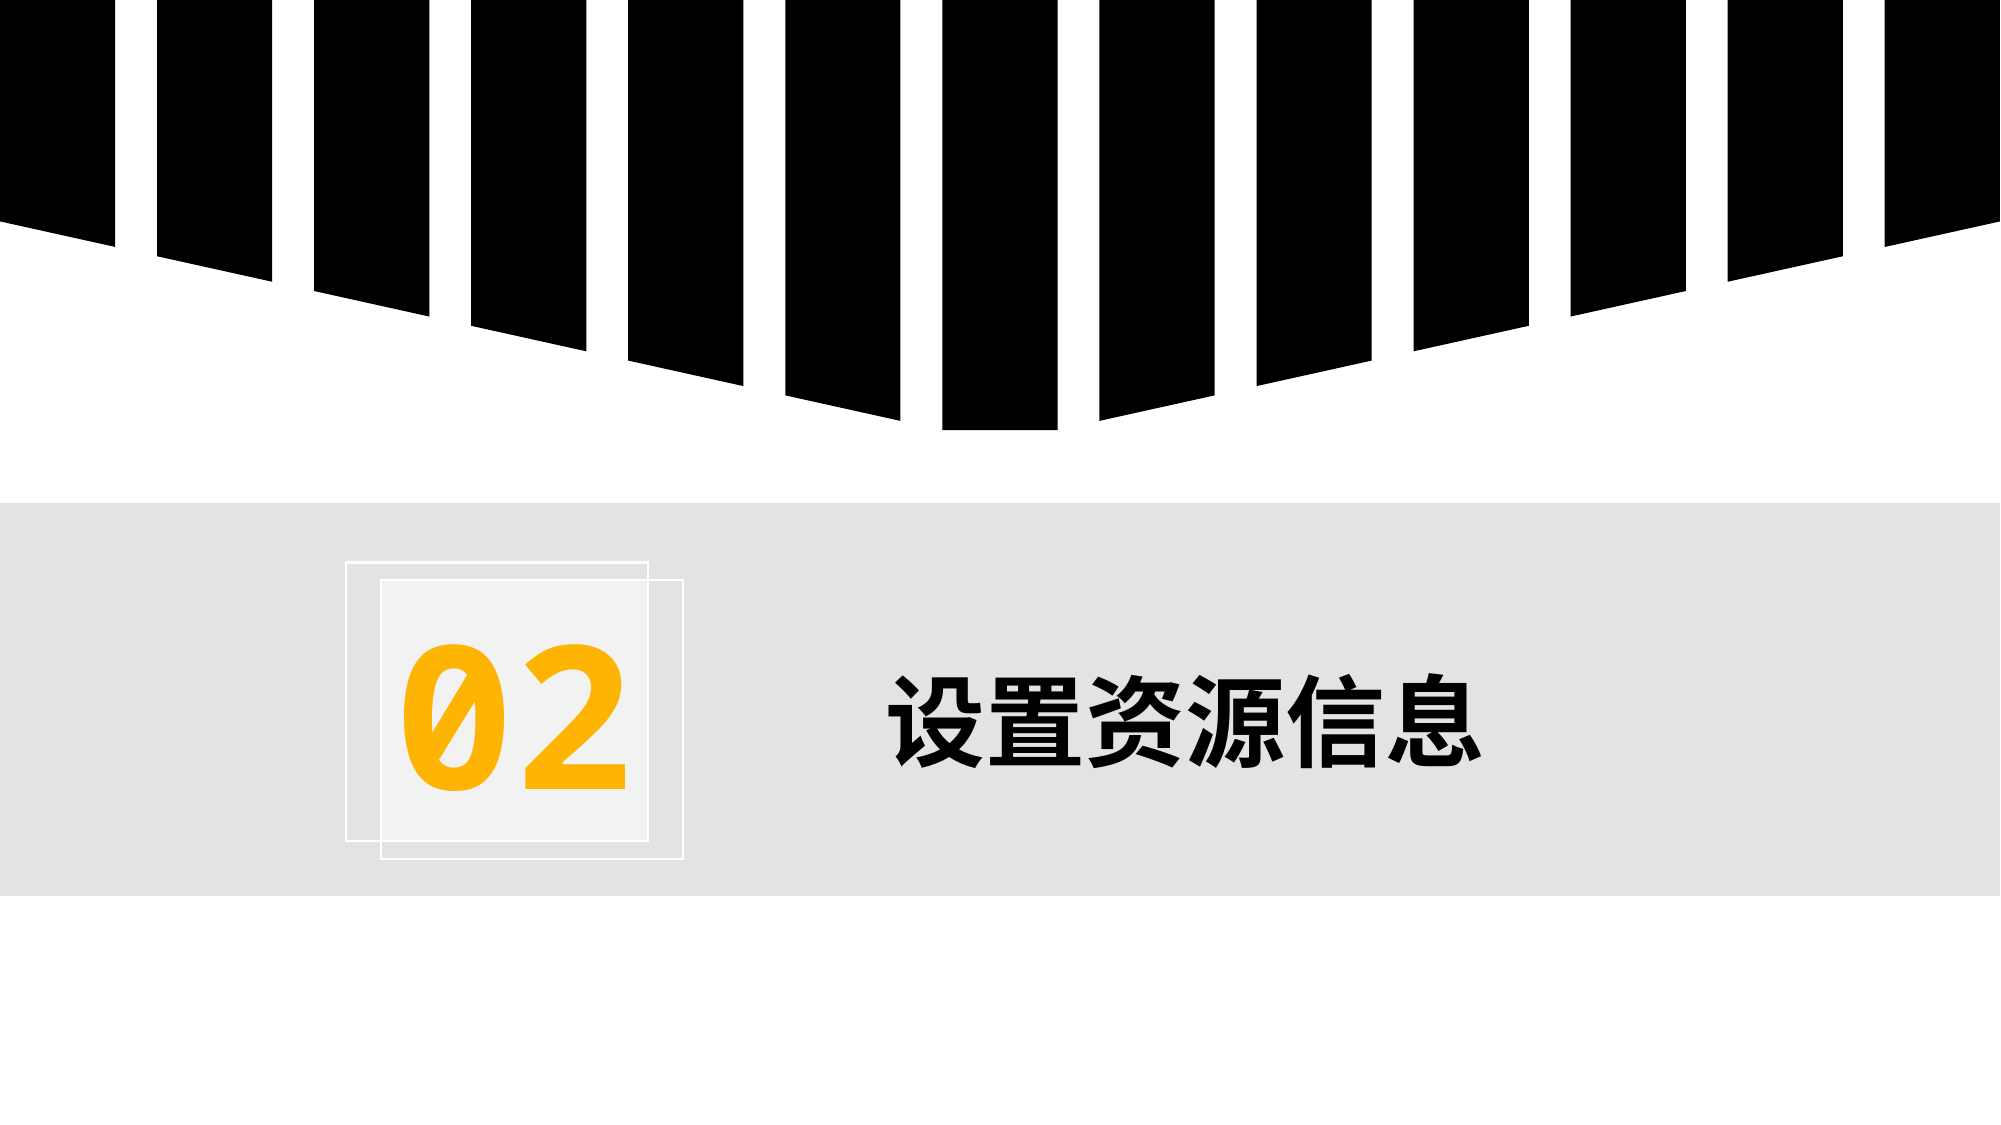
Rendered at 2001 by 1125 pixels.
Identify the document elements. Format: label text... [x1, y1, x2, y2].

text_box 设置资源信息 [870, 651, 1501, 787]
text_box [345, 562, 684, 860]
